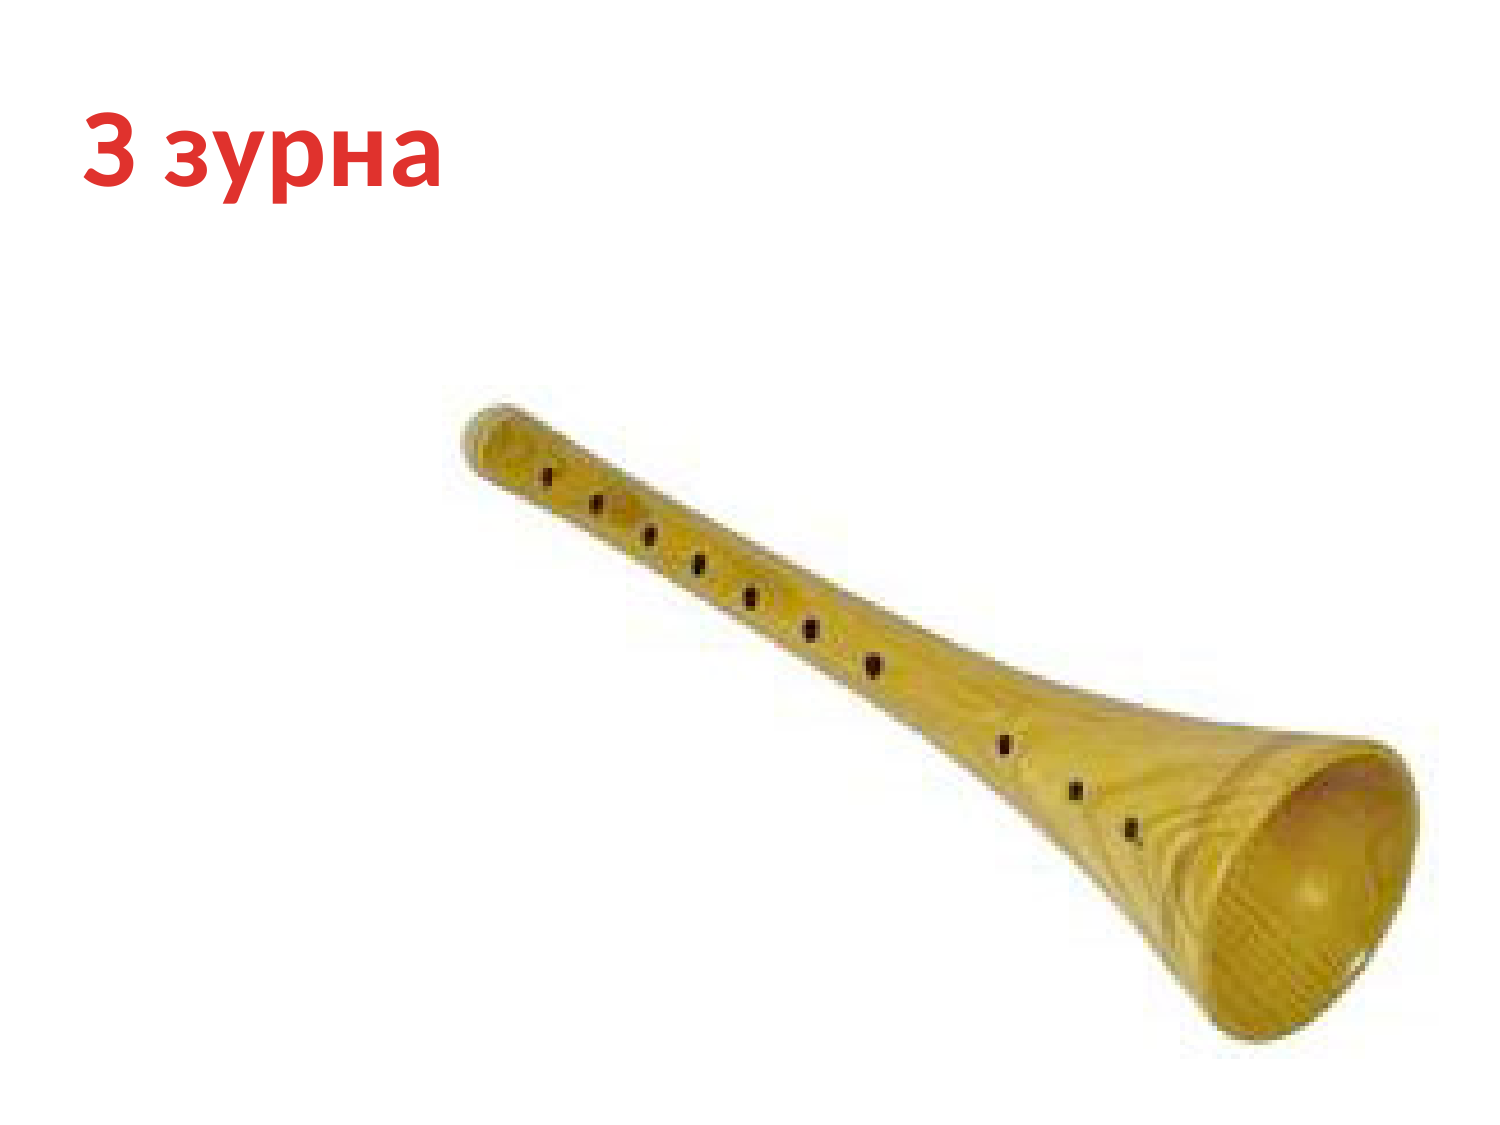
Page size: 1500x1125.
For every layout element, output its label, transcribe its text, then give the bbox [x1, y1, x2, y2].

text_box З зурна [67, 66, 462, 217]
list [442, 385, 1439, 1059]
